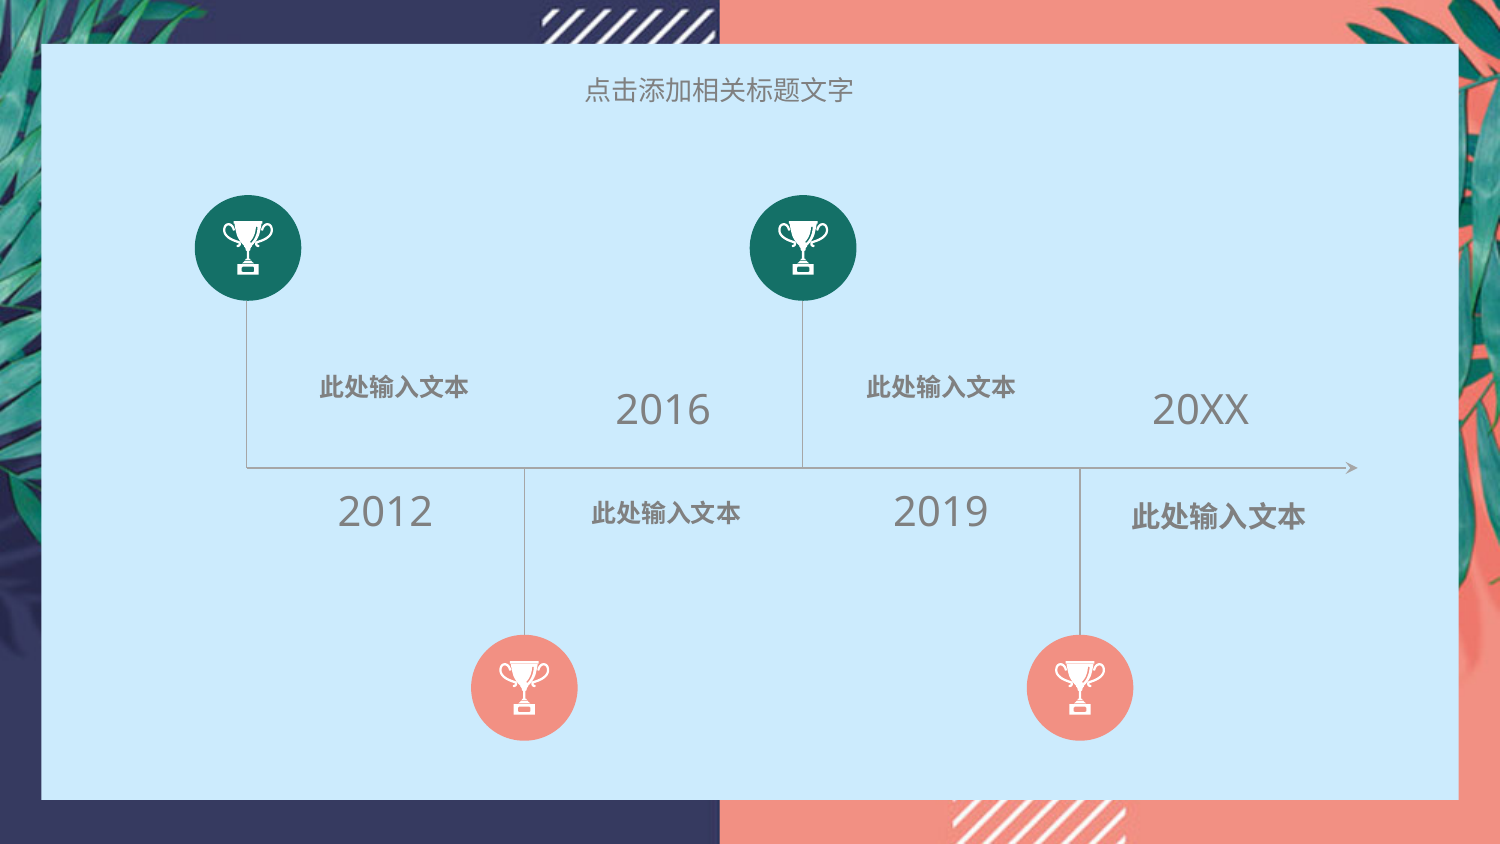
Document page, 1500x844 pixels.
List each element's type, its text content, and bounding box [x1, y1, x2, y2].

text_box 2012 [246, 477, 520, 543]
text_box 此处输入文本 [529, 483, 802, 535]
text_box 2019 [802, 477, 1075, 543]
text_box 此处输入文本 [255, 358, 534, 410]
text_box 此处输入文本 [1084, 483, 1358, 541]
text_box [1026, 634, 1134, 741]
picture [0, 0, 1500, 844]
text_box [194, 194, 302, 301]
text_box 此处输入文本 [807, 358, 1080, 410]
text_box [749, 194, 857, 301]
text_box 2016 [524, 375, 798, 441]
text_box 20XX [1061, 375, 1340, 441]
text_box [470, 634, 578, 741]
